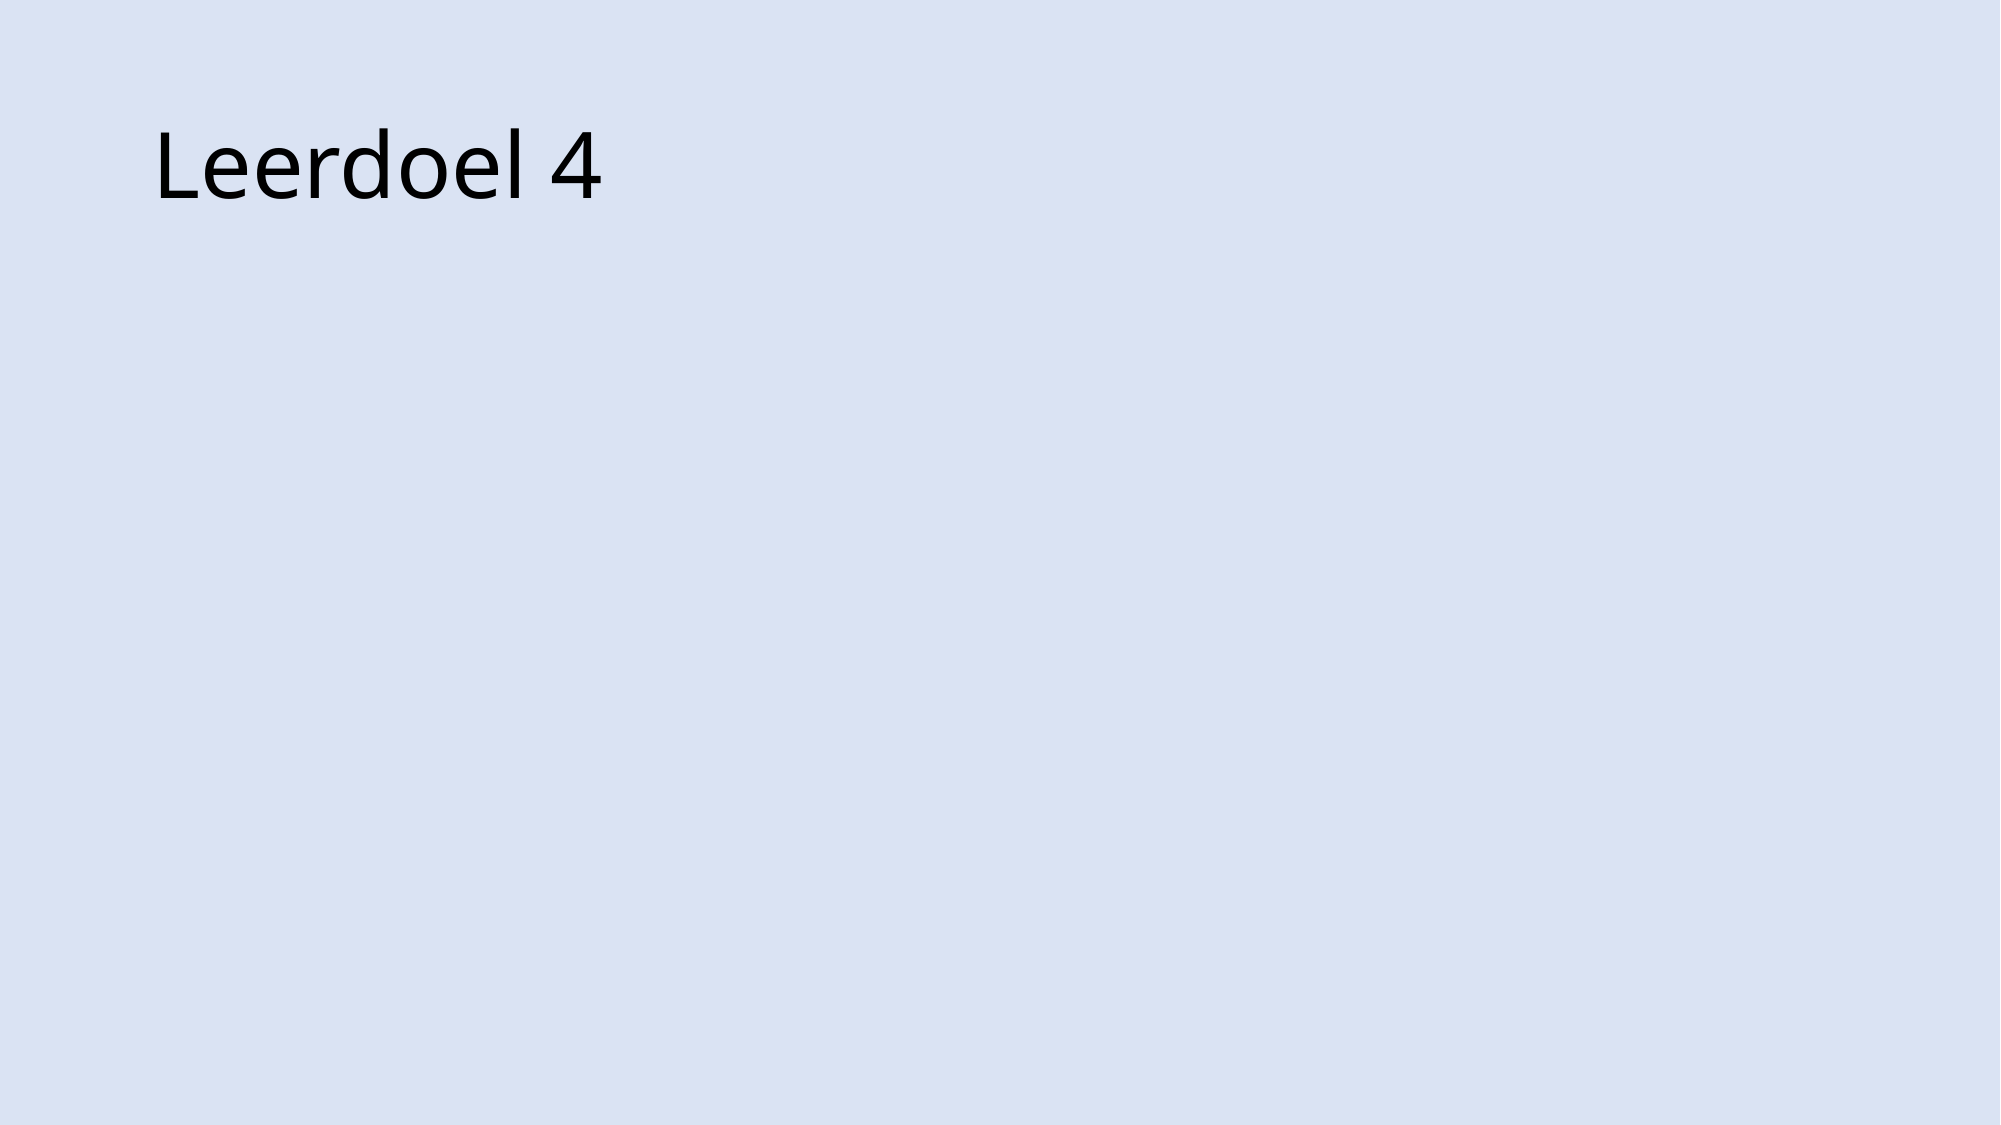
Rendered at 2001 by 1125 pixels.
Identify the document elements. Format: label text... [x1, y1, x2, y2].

title Leerdoel 4 [137, 59, 1863, 278]
